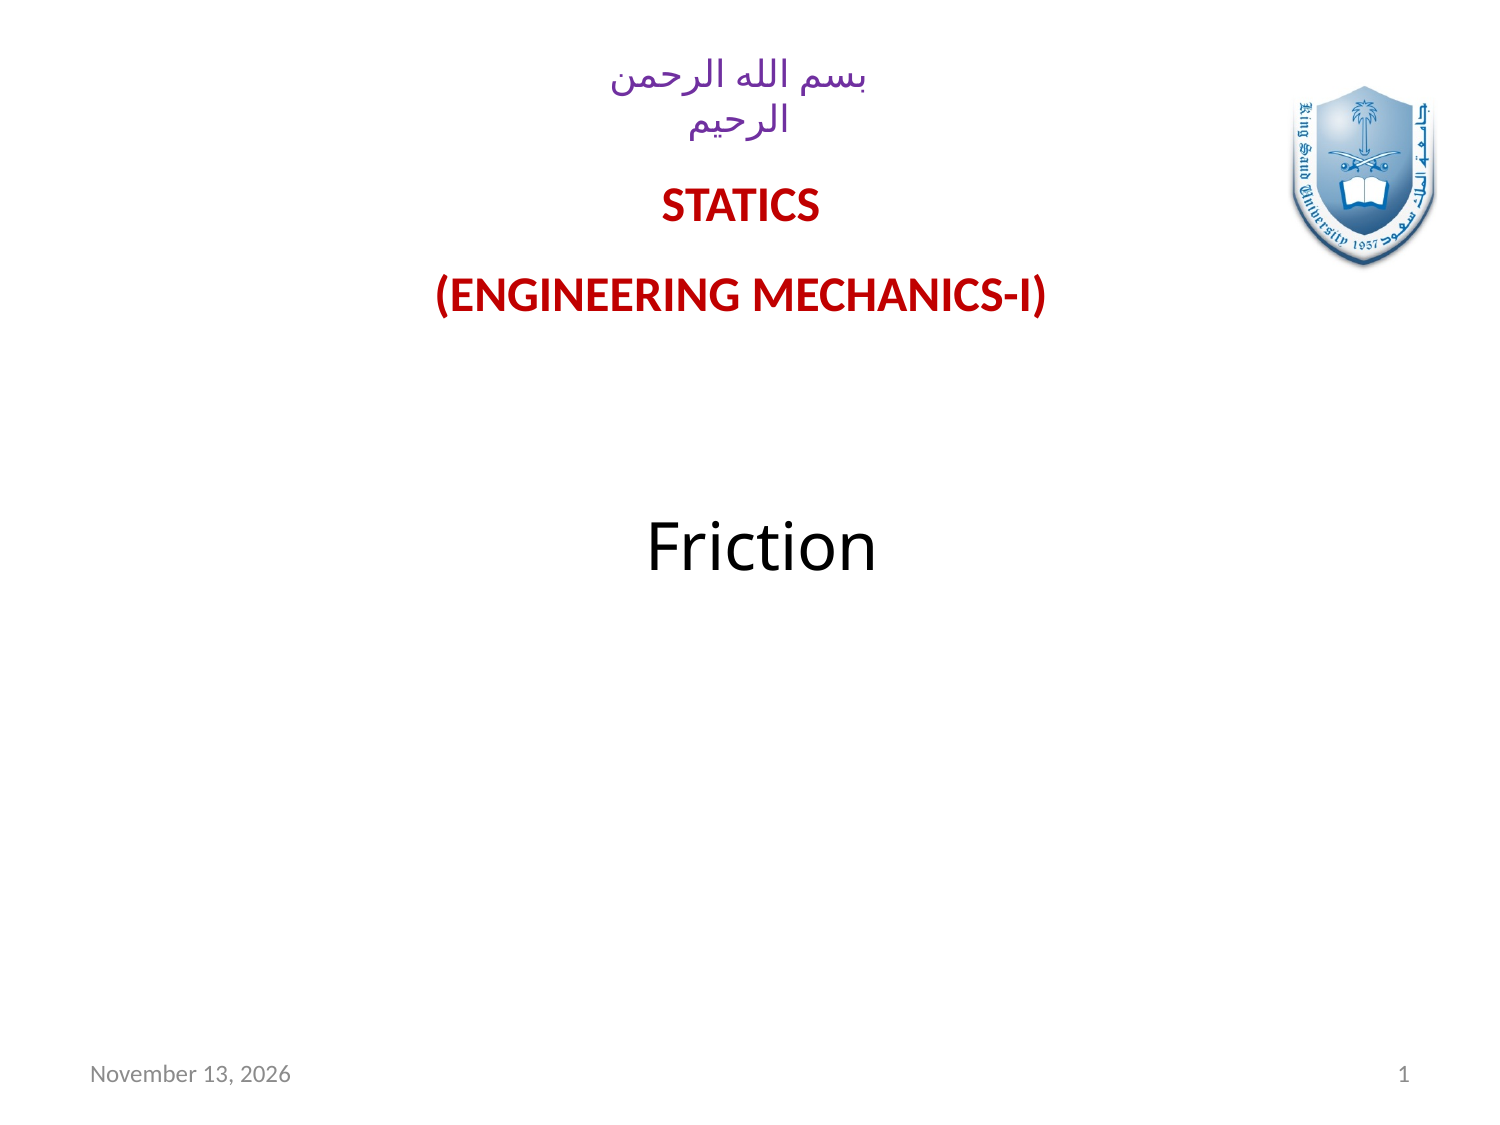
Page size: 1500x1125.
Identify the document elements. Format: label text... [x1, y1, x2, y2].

title STATICS (ENGINEERING MECHANICS-I) [225, 137, 1258, 325]
picture [1287, 74, 1438, 273]
subtitle Friction [50, 437, 1475, 675]
slide_number 1 [1074, 1042, 1425, 1103]
text_box بسم الله الرحمن الرحيم [561, 42, 917, 148]
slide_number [75, 1042, 425, 1103]
